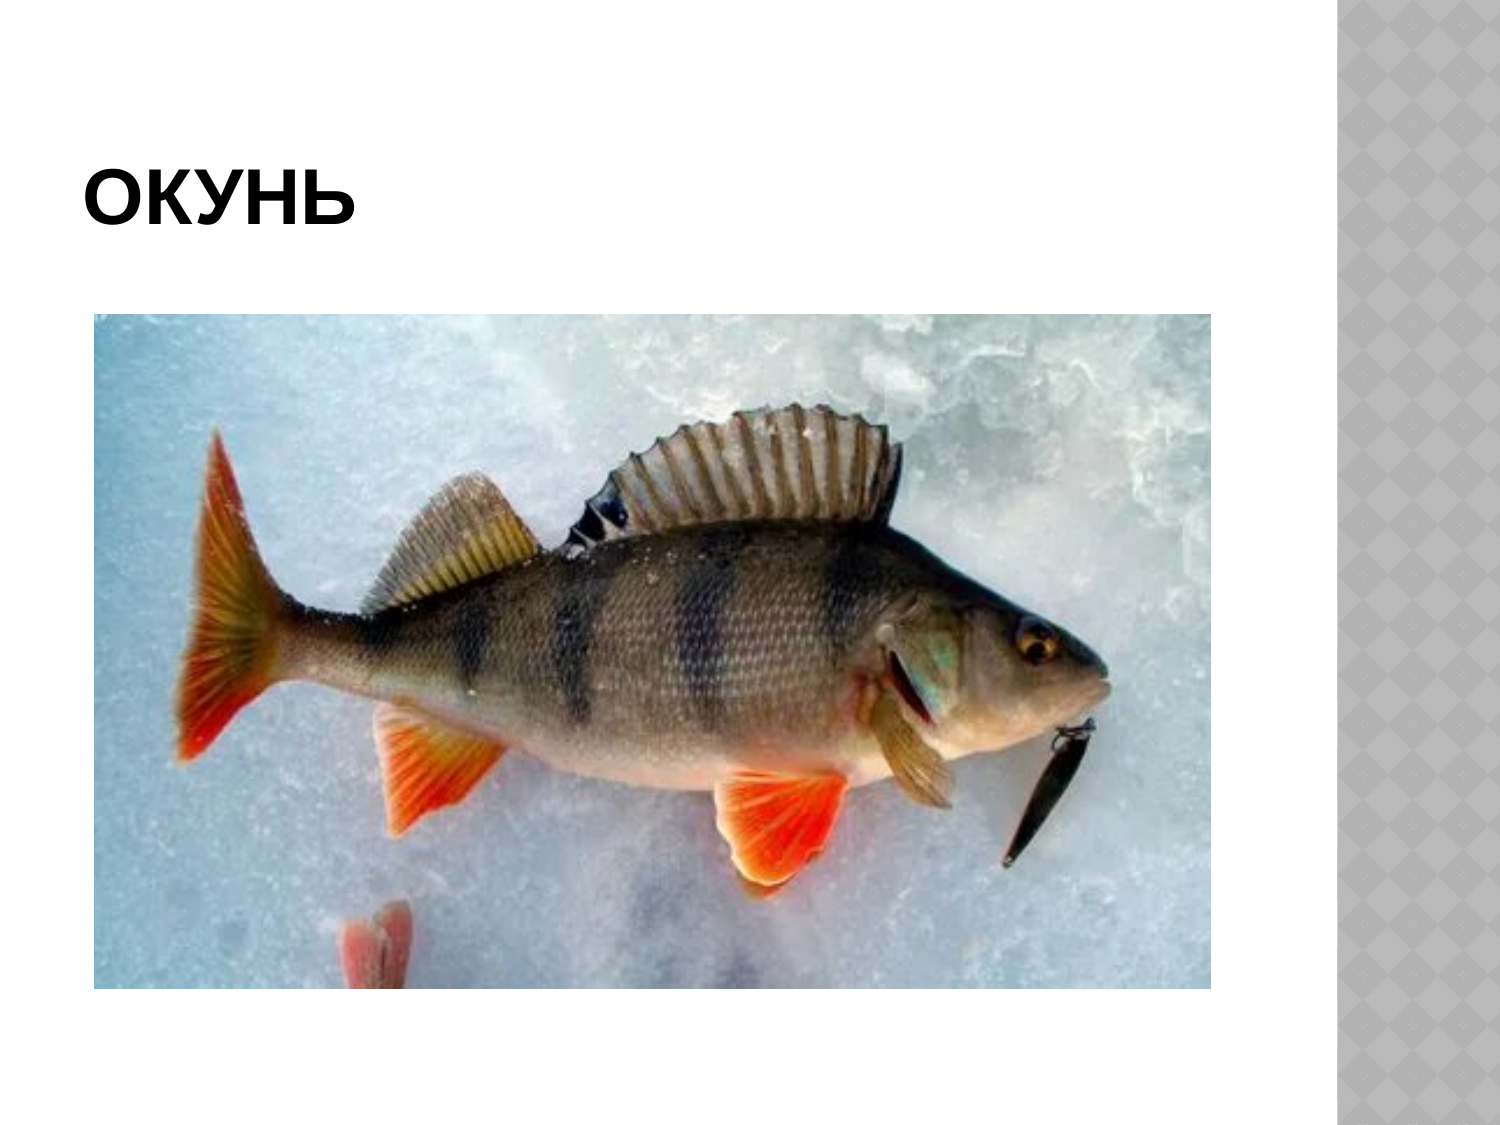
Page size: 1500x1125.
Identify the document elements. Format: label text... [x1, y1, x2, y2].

title окунь [75, 52, 1263, 240]
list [93, 314, 1211, 990]
